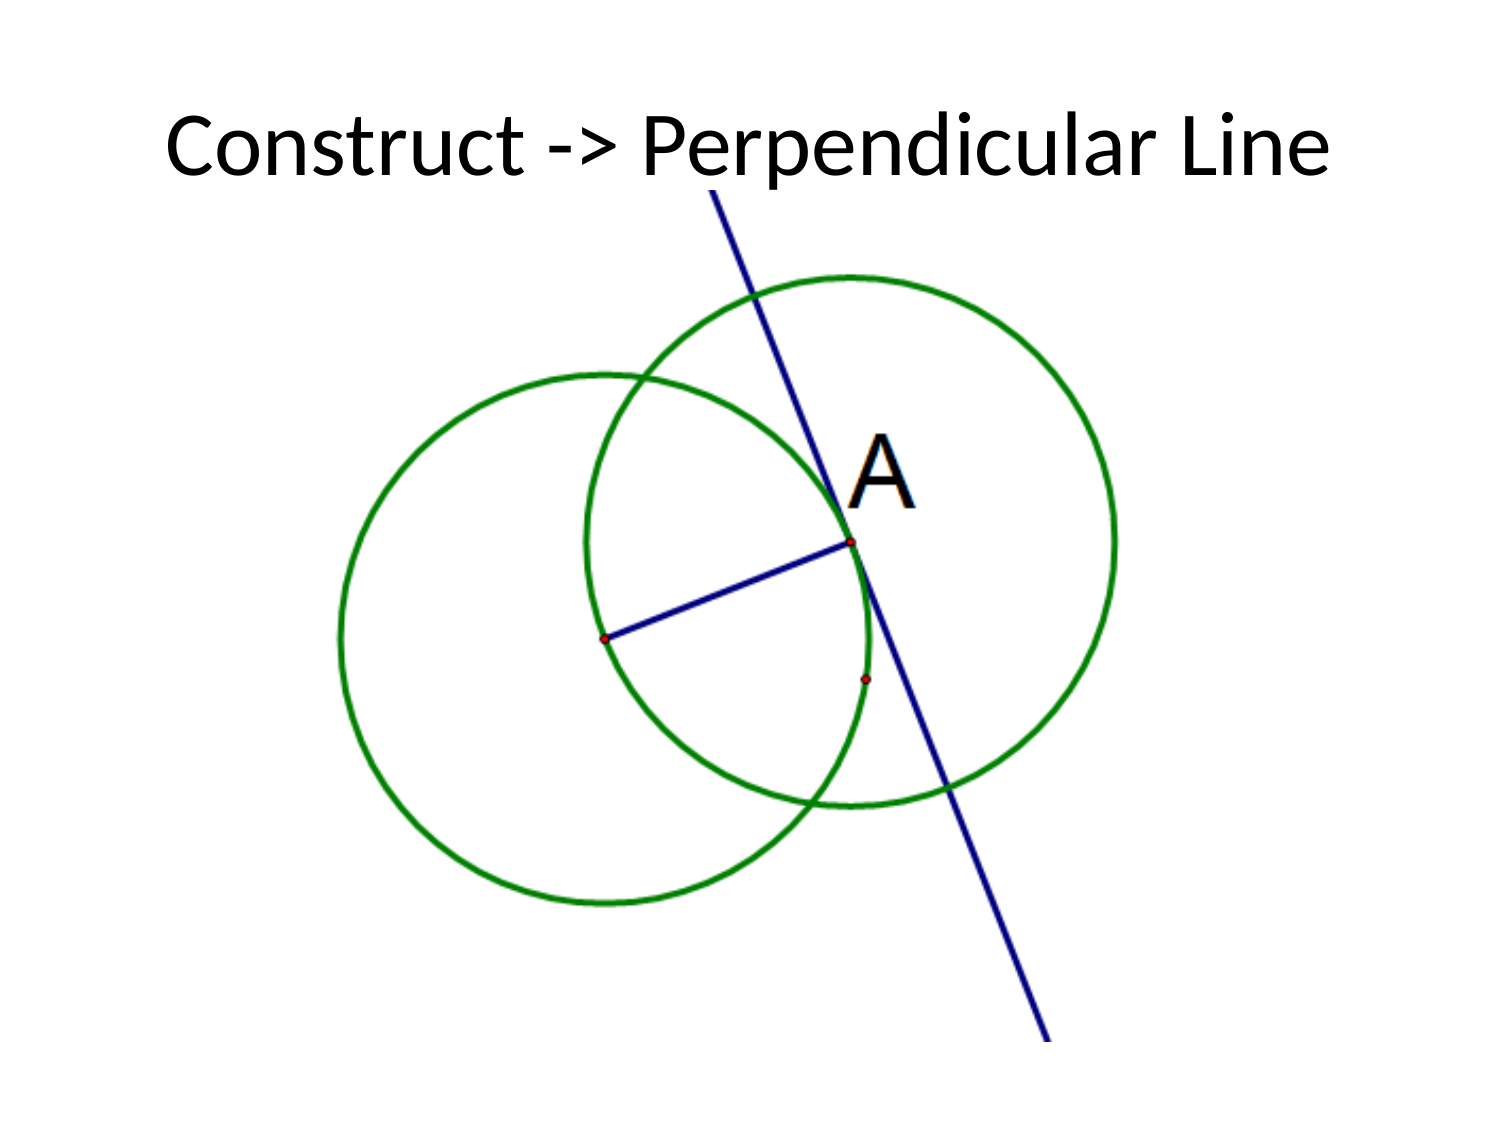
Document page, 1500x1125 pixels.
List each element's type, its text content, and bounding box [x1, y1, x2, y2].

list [274, 190, 1188, 1042]
title Construct -> Perpendicular Line [75, 45, 1425, 233]
